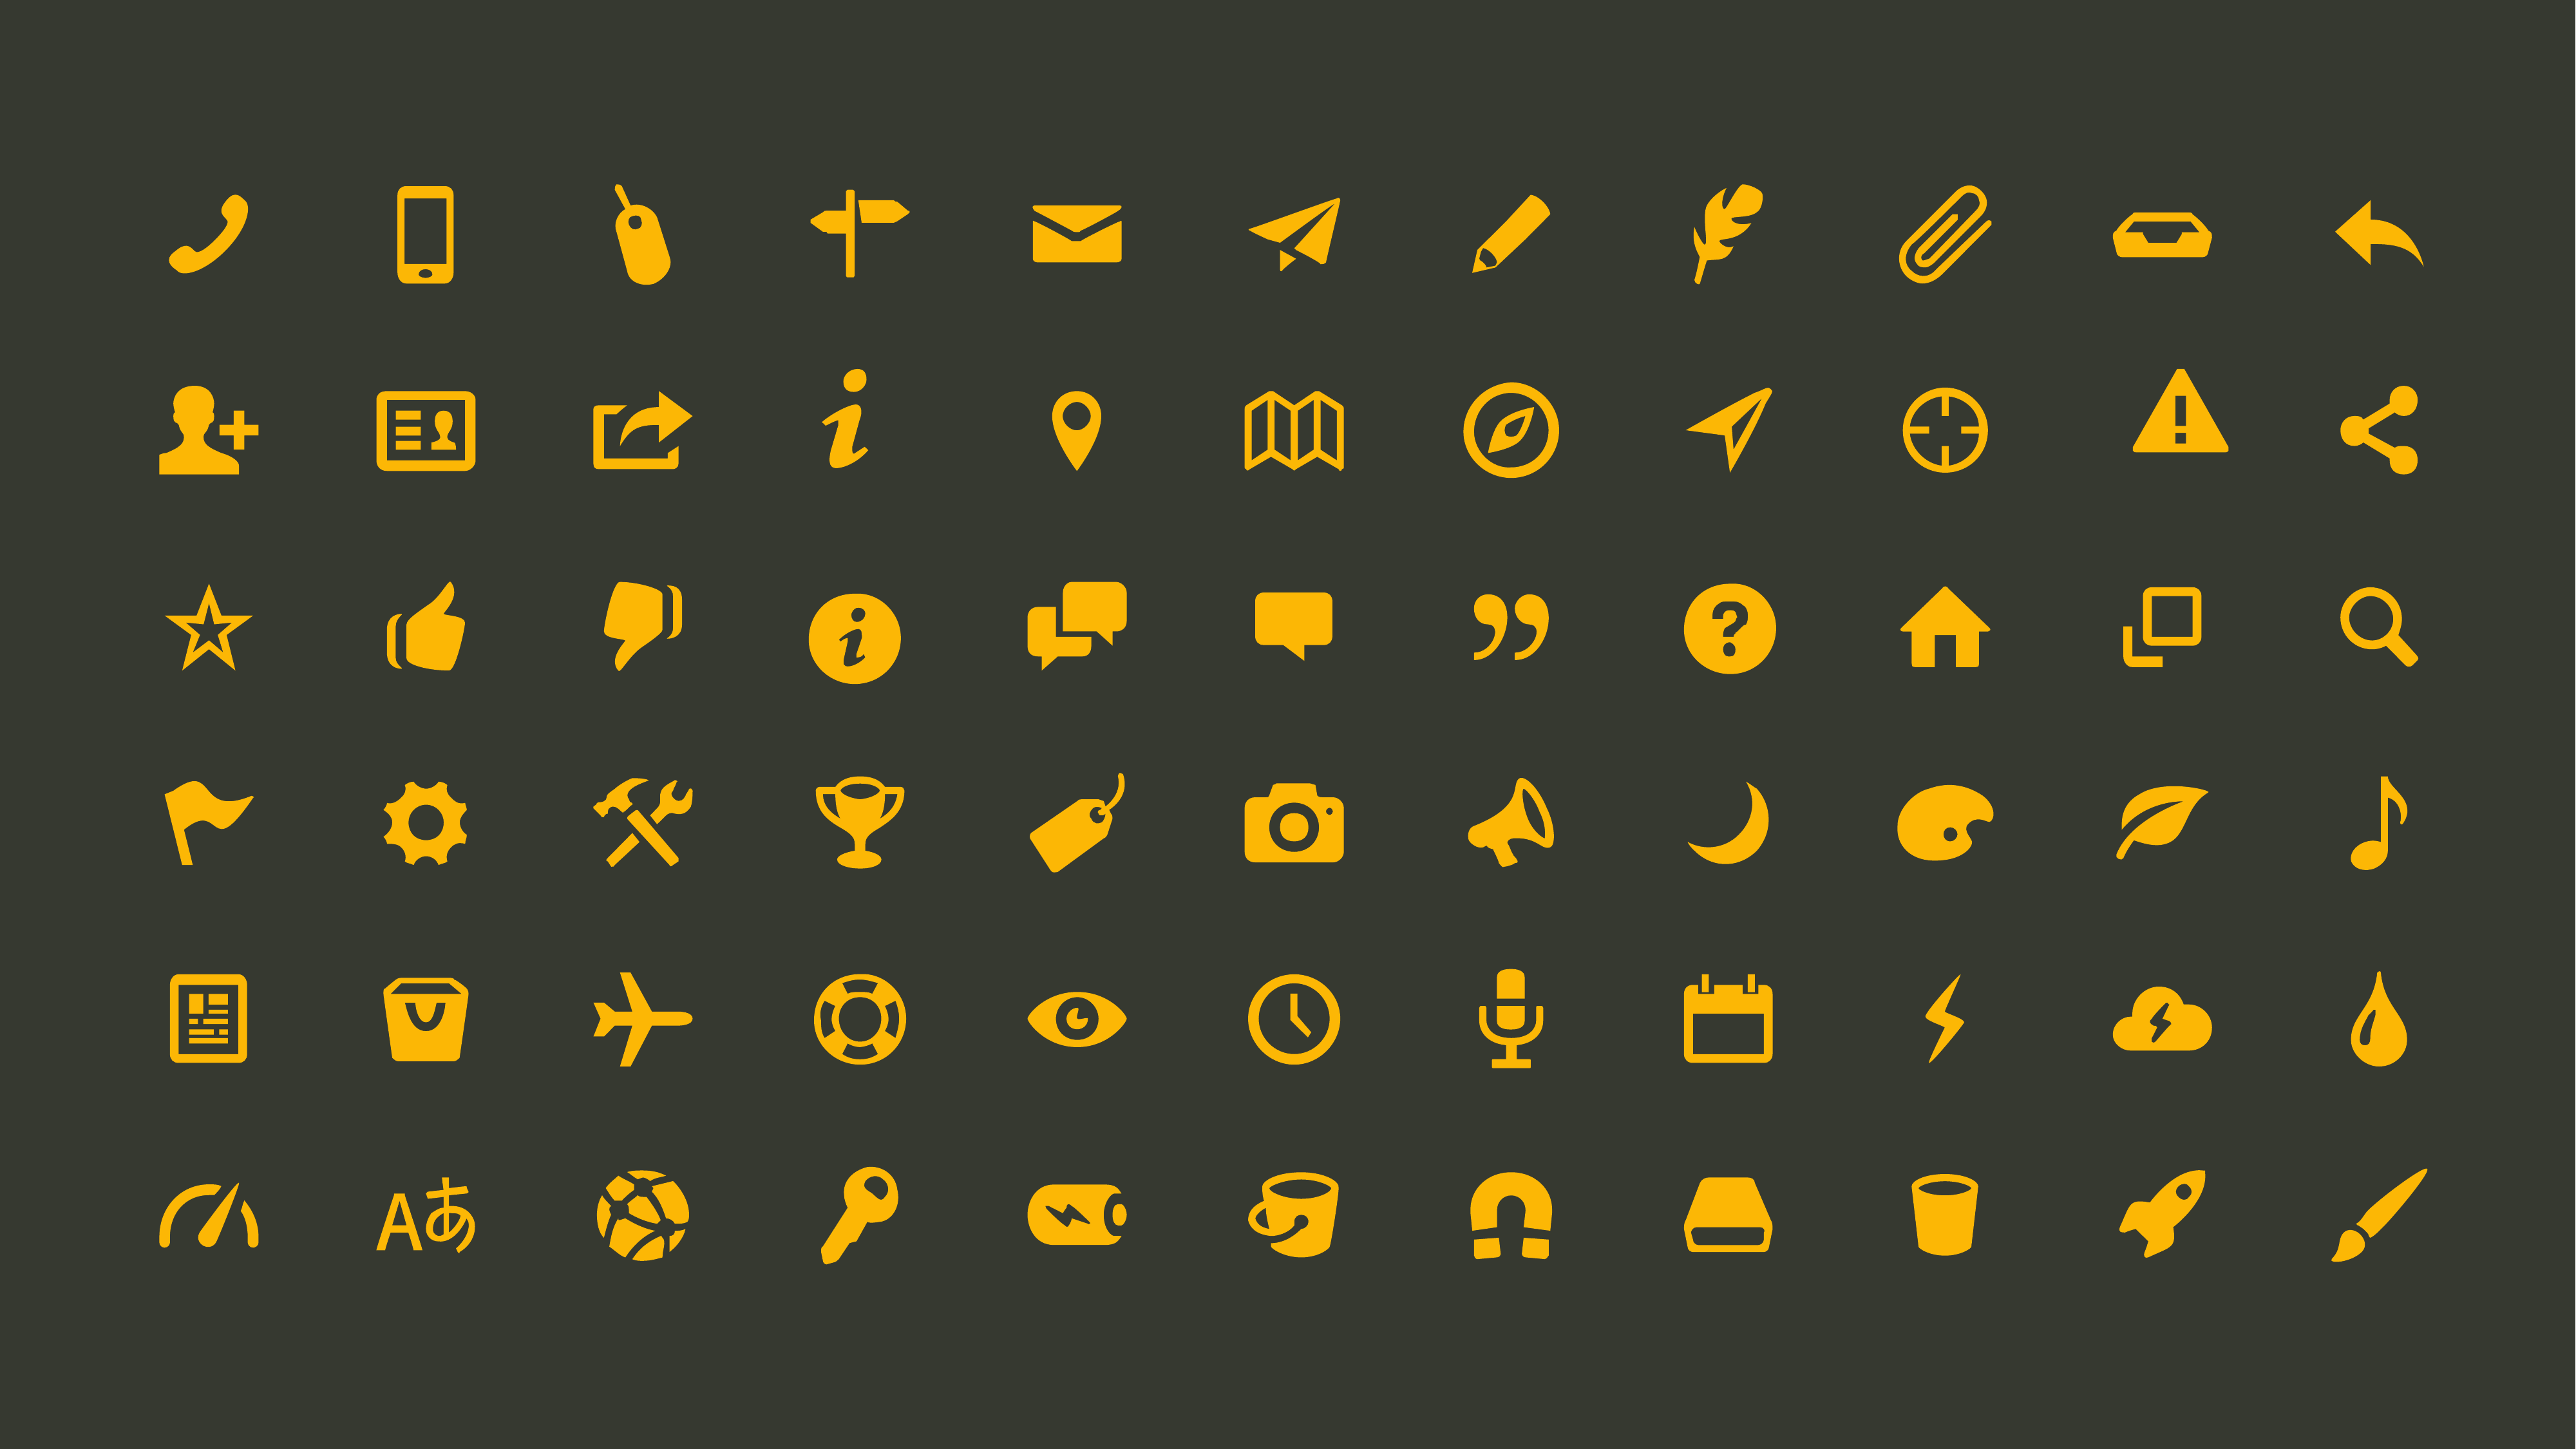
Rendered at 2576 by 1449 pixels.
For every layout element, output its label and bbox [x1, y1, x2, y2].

text_box [810, 189, 855, 278]
text_box [808, 593, 901, 685]
text_box [1925, 974, 1964, 1063]
text_box [1479, 1006, 1544, 1068]
text_box [821, 1166, 898, 1265]
text_box [1685, 388, 1772, 473]
text_box [2116, 786, 2209, 860]
text_box [2112, 987, 2212, 1051]
text_box [858, 200, 910, 223]
text_box [383, 978, 469, 1061]
text_box [1280, 250, 1296, 272]
text_box [593, 405, 679, 469]
text_box [383, 781, 467, 866]
text_box [1032, 205, 1122, 232]
text_box [2331, 1229, 2365, 1262]
text_box [1112, 1204, 1127, 1226]
text_box [1473, 1237, 1501, 1260]
text_box [1497, 1006, 1525, 1030]
text_box [593, 972, 693, 1067]
text_box [822, 404, 869, 468]
text_box [1522, 1237, 1549, 1260]
text_box [2351, 971, 2407, 1067]
text_box [1052, 391, 1102, 471]
text_box [1248, 198, 1341, 265]
text_box [627, 1195, 661, 1224]
text_box [1687, 781, 1769, 864]
text_box [1747, 974, 1755, 992]
text_box [1902, 387, 1988, 473]
text_box [2351, 776, 2408, 870]
text_box [1244, 783, 1344, 863]
text_box [627, 810, 679, 867]
text_box [1897, 784, 1994, 861]
text_box [1032, 220, 1122, 263]
text_box [1472, 194, 1551, 273]
text_box [2119, 1170, 2206, 1258]
text_box [2340, 587, 2419, 667]
text_box [1900, 586, 1991, 667]
text_box [2356, 1168, 2428, 1238]
text_box [159, 386, 240, 475]
text_box [397, 186, 454, 284]
text_box [1911, 1174, 1978, 1256]
text_box [609, 1218, 656, 1258]
text_box [632, 1236, 665, 1261]
text_box [669, 1229, 686, 1253]
text_box [2334, 200, 2424, 267]
text_box [1515, 594, 1549, 660]
text_box [2132, 368, 2229, 453]
text_box [605, 1175, 634, 1201]
text_box [164, 583, 254, 671]
text_box [596, 1195, 611, 1238]
text_box [219, 410, 259, 450]
text_box [386, 614, 402, 669]
text_box [614, 184, 671, 285]
text_box [1248, 974, 1341, 1065]
text_box [2340, 386, 2418, 475]
text_box [1463, 382, 1559, 478]
text_box [1468, 778, 1554, 867]
text_box [376, 391, 476, 471]
text_box [843, 368, 867, 392]
text_box [169, 194, 249, 274]
text_box [1290, 993, 1312, 1037]
text_box [1683, 985, 1773, 1063]
text_box [652, 1180, 689, 1224]
text_box [1683, 1177, 1773, 1253]
text_box [627, 1170, 667, 1181]
text_box [2143, 587, 2202, 646]
text_box [603, 582, 663, 671]
text_box [1244, 391, 1344, 471]
text_box [406, 582, 466, 671]
text_box [620, 391, 693, 446]
text_box [1248, 1172, 1339, 1258]
text_box [198, 1182, 240, 1247]
text_box [1693, 184, 1763, 285]
text_box [164, 781, 254, 866]
text_box [1027, 992, 1127, 1047]
text_box [1899, 185, 1992, 284]
text_box [1470, 1172, 1553, 1231]
text_box [169, 974, 247, 1063]
text_box [606, 833, 640, 867]
text_box [1027, 607, 1092, 671]
text_box [1027, 1184, 1122, 1245]
text_box [1063, 582, 1127, 646]
text_box [2112, 212, 2212, 258]
text_box [650, 780, 693, 824]
text_box [240, 1200, 259, 1248]
text_box [1473, 594, 1508, 660]
text_box [593, 778, 649, 817]
text_box [1683, 583, 1776, 674]
text_box [376, 1193, 422, 1251]
text_box [1701, 974, 1709, 992]
text_box [1030, 773, 1125, 873]
text_box [667, 585, 683, 639]
text_box [1497, 969, 1525, 999]
text_box [426, 1177, 475, 1254]
text_box [815, 776, 905, 869]
text_box [2123, 626, 2163, 667]
text_box [159, 1184, 222, 1248]
text_box [1255, 592, 1332, 661]
text_box [814, 974, 907, 1065]
